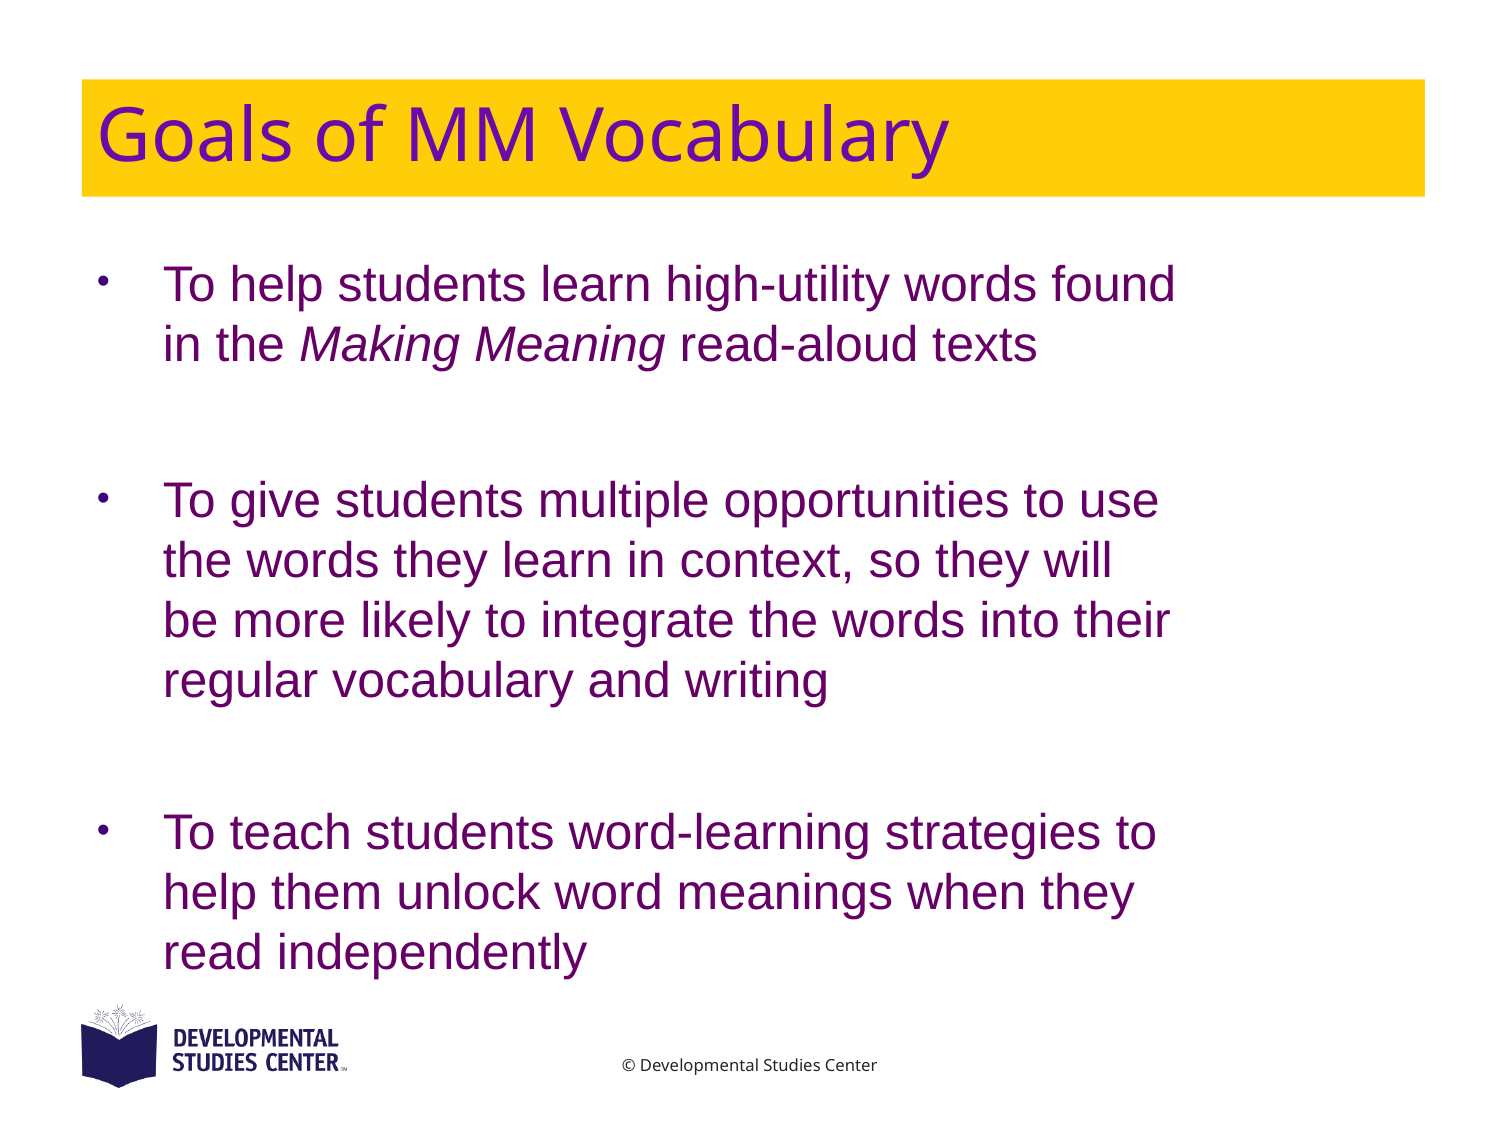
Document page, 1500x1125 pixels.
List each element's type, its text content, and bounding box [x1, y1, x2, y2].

list To help students learn high-utility words found in the Making Meaning read-aloud texts To give students multiple opportunities to use the words they learn in context, so they will be more likely to integrate the words into their regular vocabulary and writing To teach students word-learning strategies to help them unlock word meanings when they read independently [81, 243, 1425, 1005]
picture [81, 1005, 347, 1088]
title Goals of MM Vocabulary [81, 79, 1425, 197]
